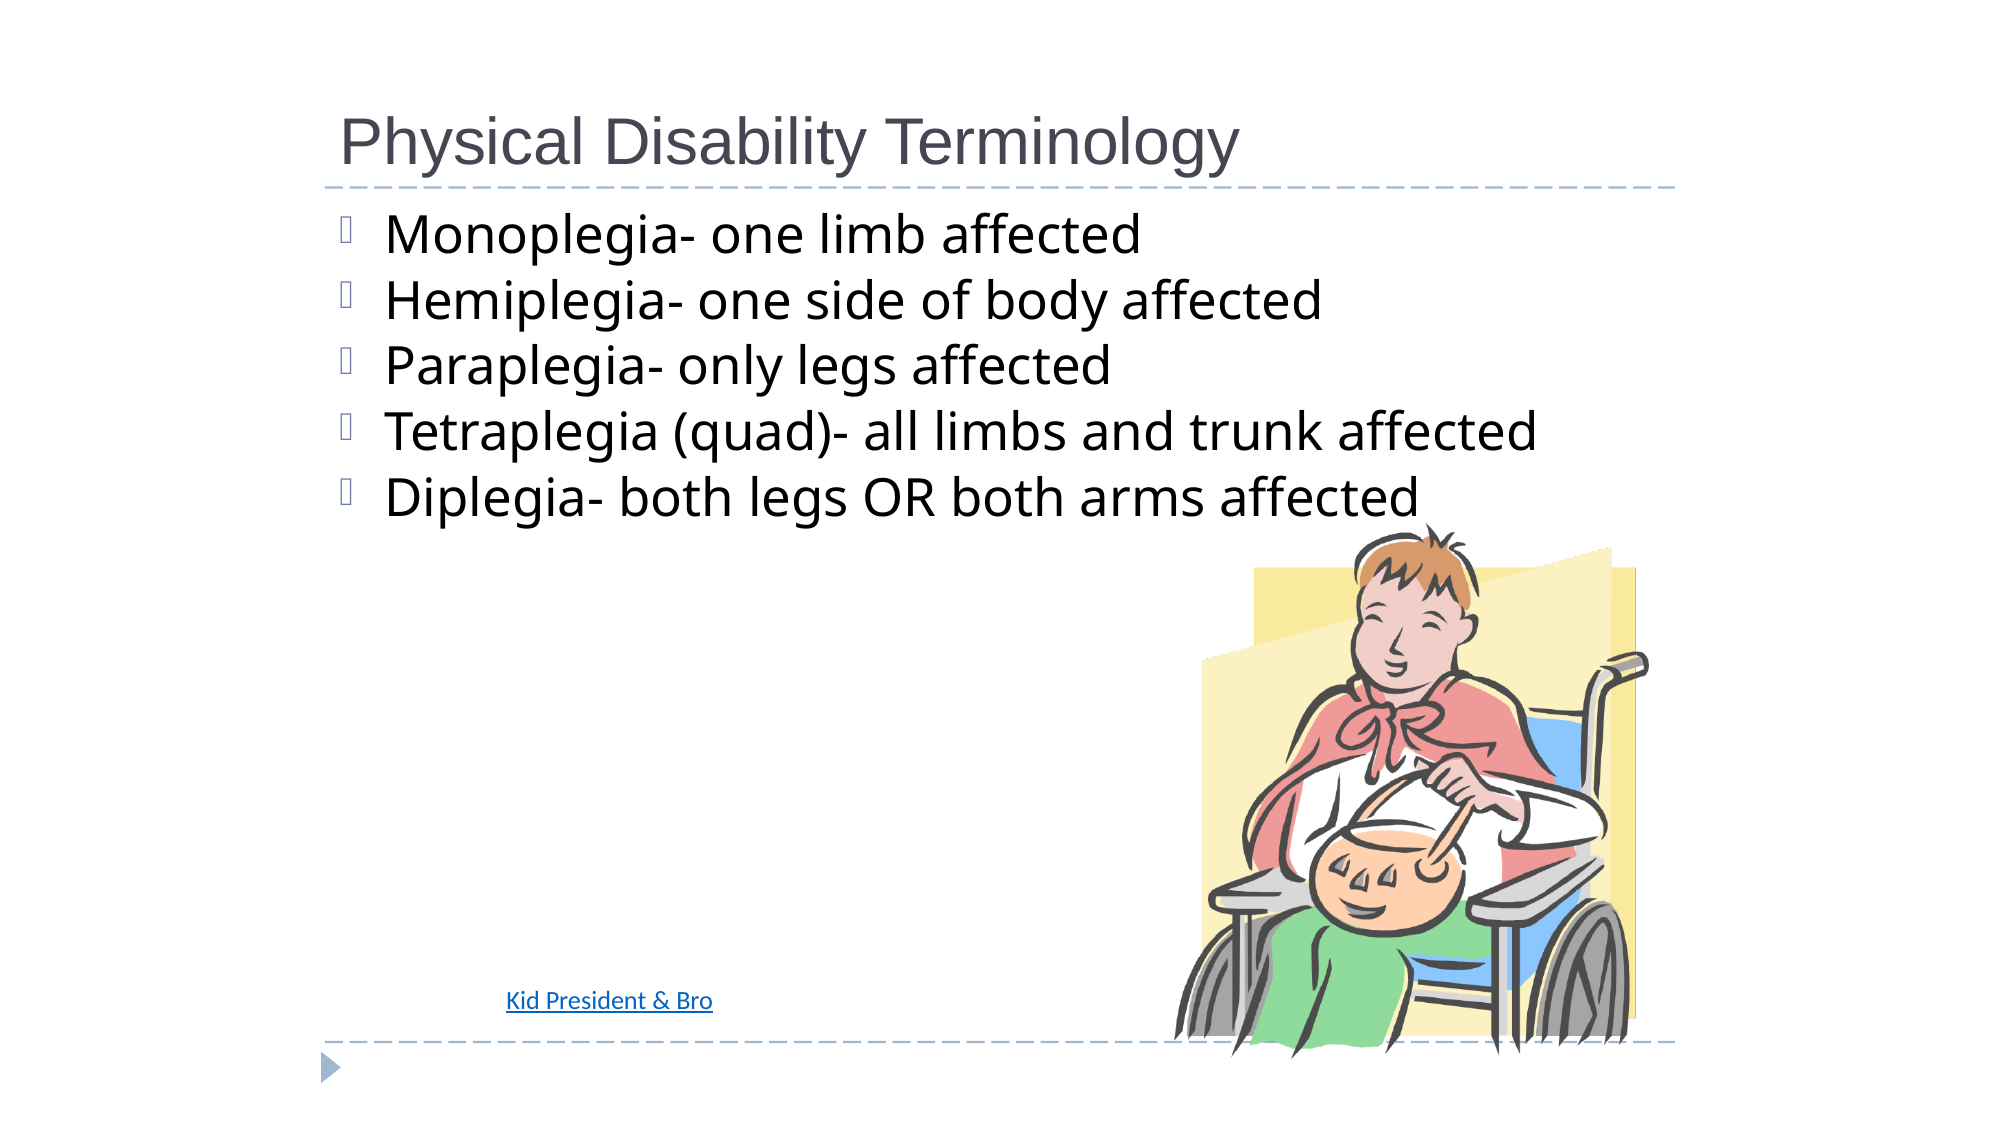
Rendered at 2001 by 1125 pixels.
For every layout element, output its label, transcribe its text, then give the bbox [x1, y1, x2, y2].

title Physical Disability Terminology [324, 24, 1675, 188]
list Monoplegia- one limb affected Hemiplegia- one side of body affected Paraplegia- only legs affected Tetraplegia (quad)- all limbs and trunk affected Diplegia- both legs OR both arms affected [324, 199, 1675, 1010]
picture [1174, 522, 1651, 1060]
text_box Kid President & Bro [324, 975, 895, 1022]
text_box [321, 1051, 341, 1084]
